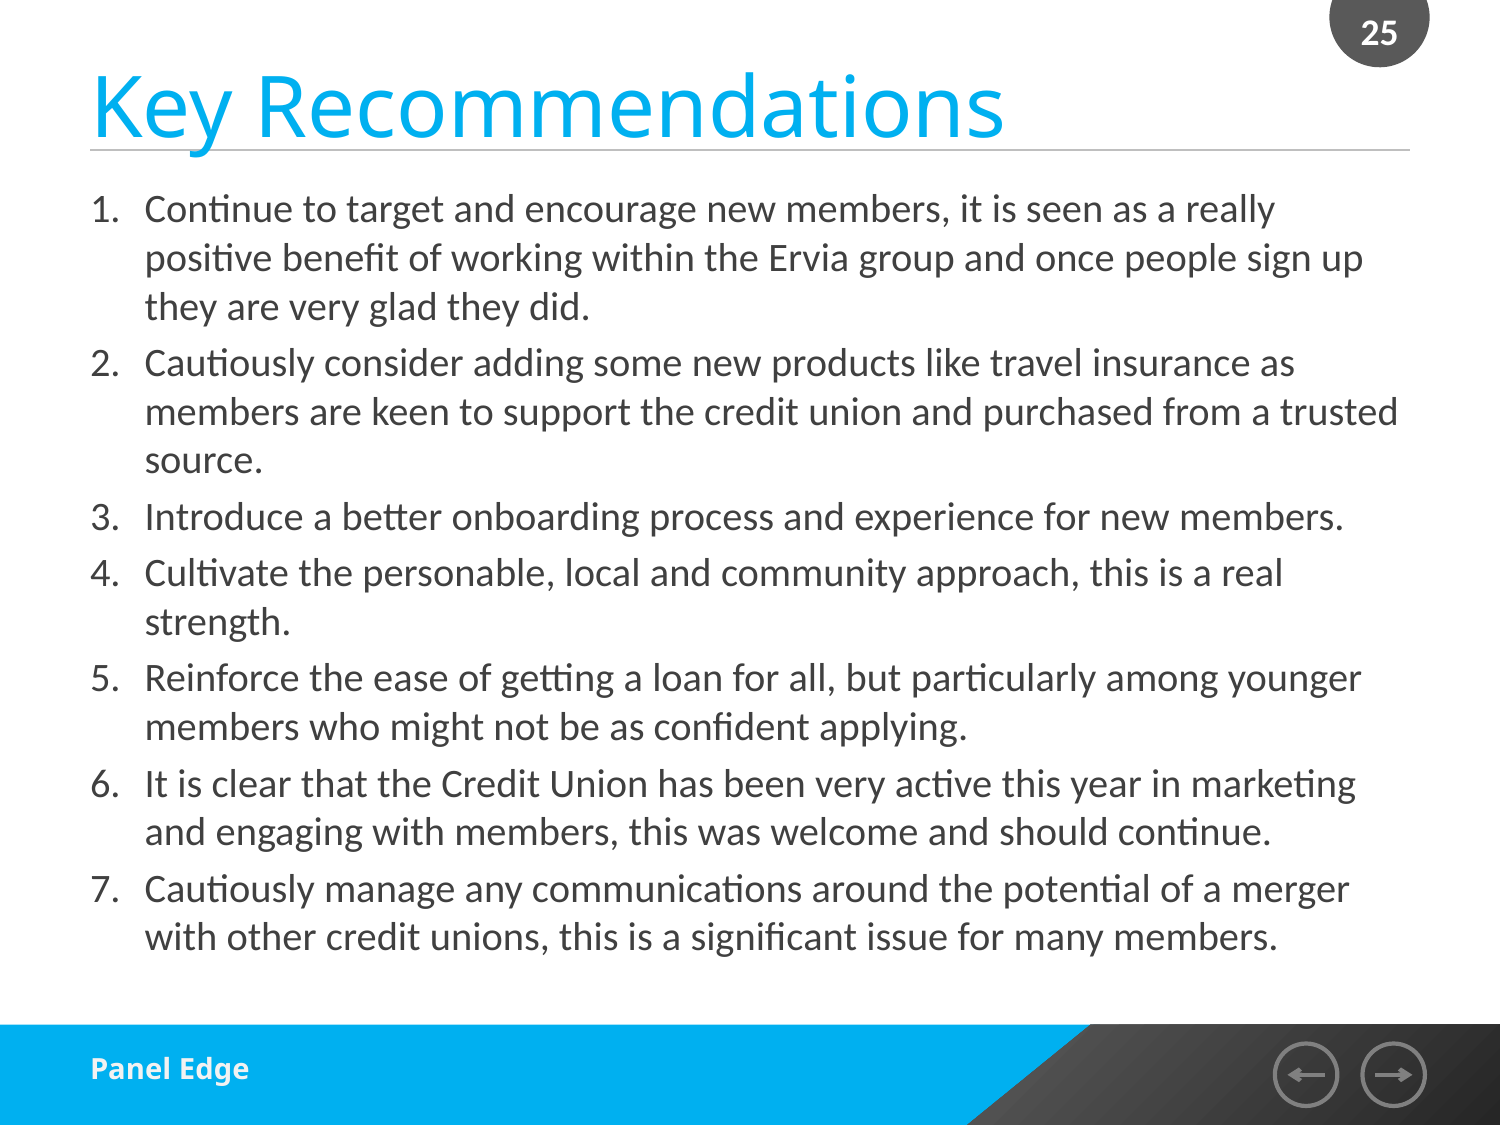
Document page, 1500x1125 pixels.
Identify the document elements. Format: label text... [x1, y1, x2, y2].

title Key Recommendations [75, 45, 1425, 163]
slide_number 25 [1331, 0, 1428, 60]
list Continue to target and encourage new members, it is seen as a really positive benefit of working within the Ervia group and once people sign up they are very glad they did. Cautiously consider adding some new products like travel insurance as members are keen to support the credit union and purchased from a trusted source. Introduce a better onboarding process and experience for new members. Cultivate the personable, local and community approach, this is a real strength. Reinforce the ease of getting a loan for all, but particularly among younger members who might not be as confident applying. It is clear that the Credit Union has been very active this year in marketing and engaging with members, this was welcome and should continue. Cautiously manage any communications around the potential of a merger with other credit unions, this is a significant issue for many members. [75, 174, 1425, 968]
footer Panel Edge [75, 1040, 550, 1100]
